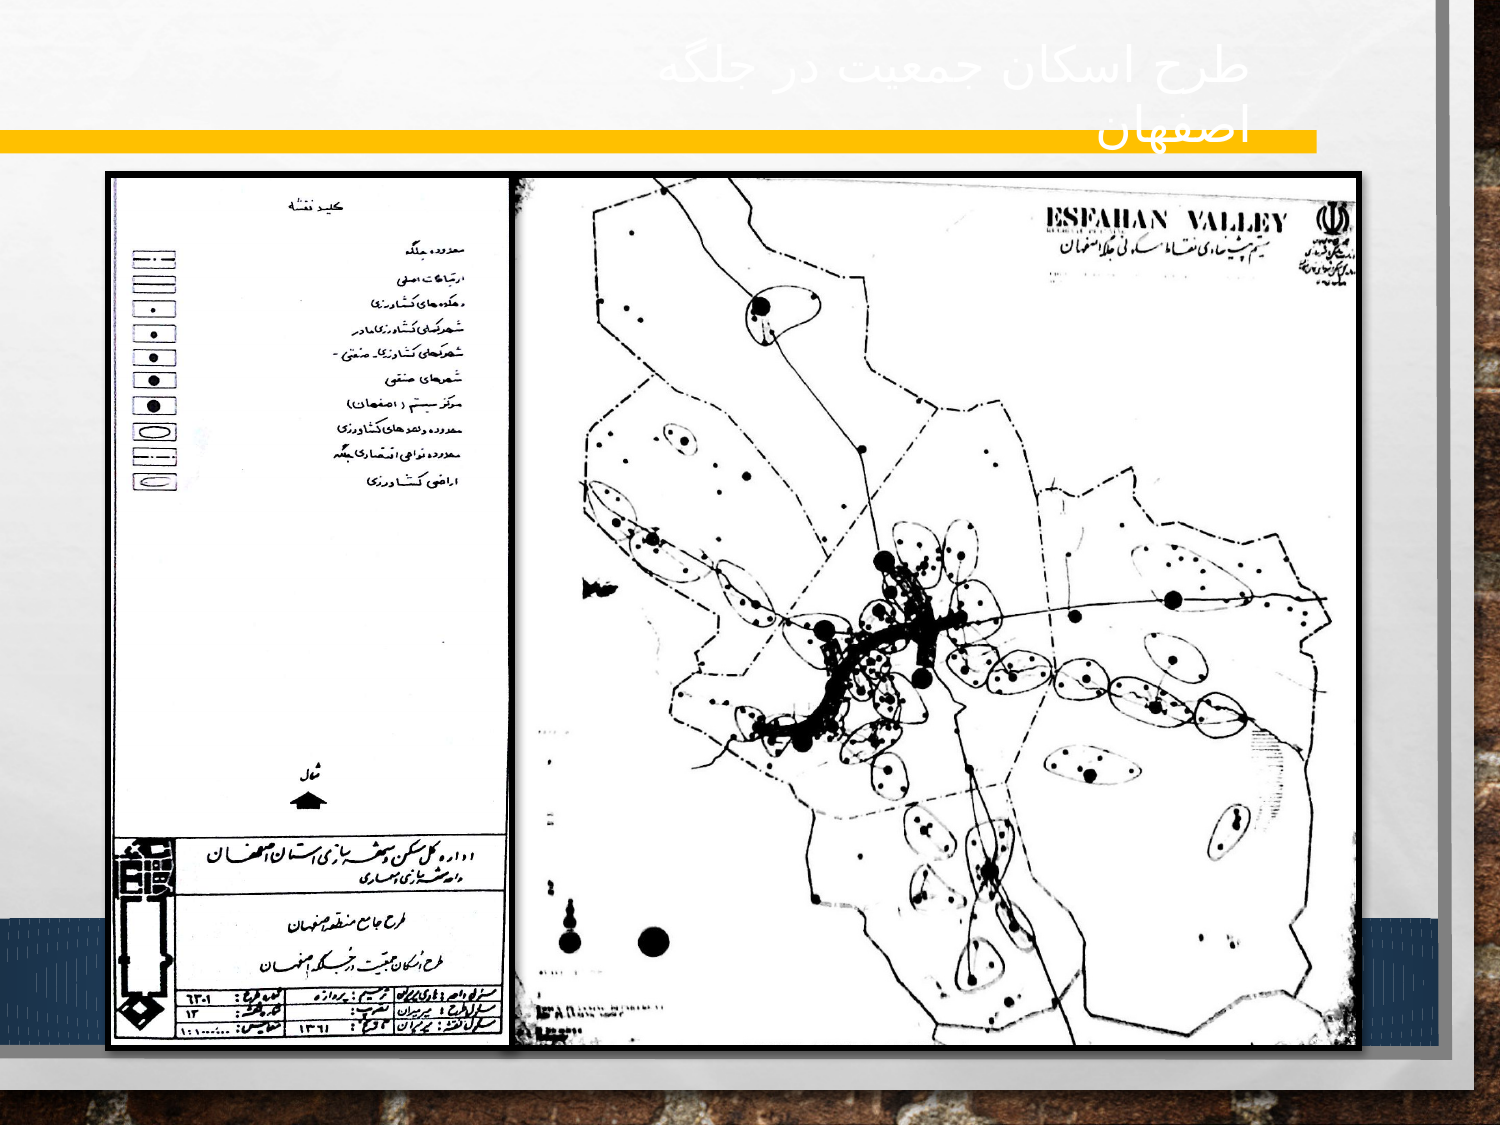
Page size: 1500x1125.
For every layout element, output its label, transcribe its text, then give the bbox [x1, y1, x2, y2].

picture [0, 0, 1500, 1125]
text_box طرح اسکان جمعیت در جلگه اصفهان [564, 25, 1267, 160]
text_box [110, 177, 1357, 1046]
